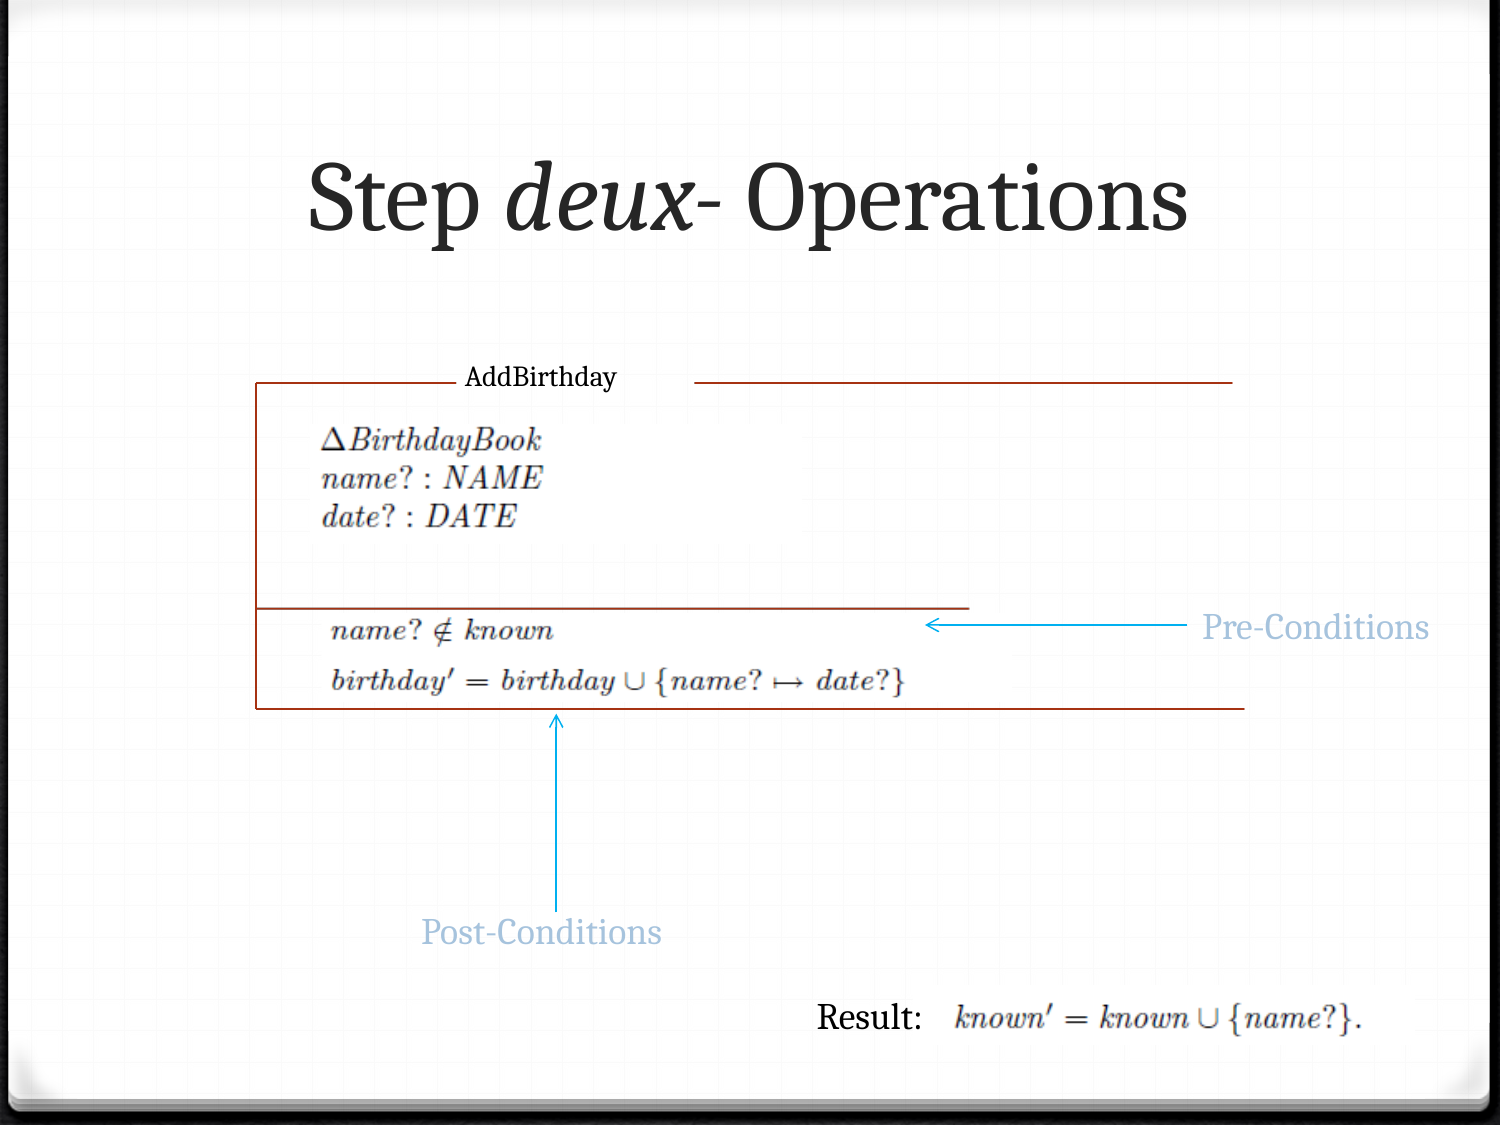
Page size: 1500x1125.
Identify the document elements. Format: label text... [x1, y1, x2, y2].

picture [0, 0, 1500, 1125]
text_box Pre-Conditions [1251, 594, 1488, 655]
title Step deux- Operations [90, 71, 1410, 309]
text_box Post-Conditions [406, 899, 707, 960]
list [255, 382, 1245, 710]
text_box AddBirthday [449, 349, 663, 378]
text_box Result: [801, 984, 909, 1044]
